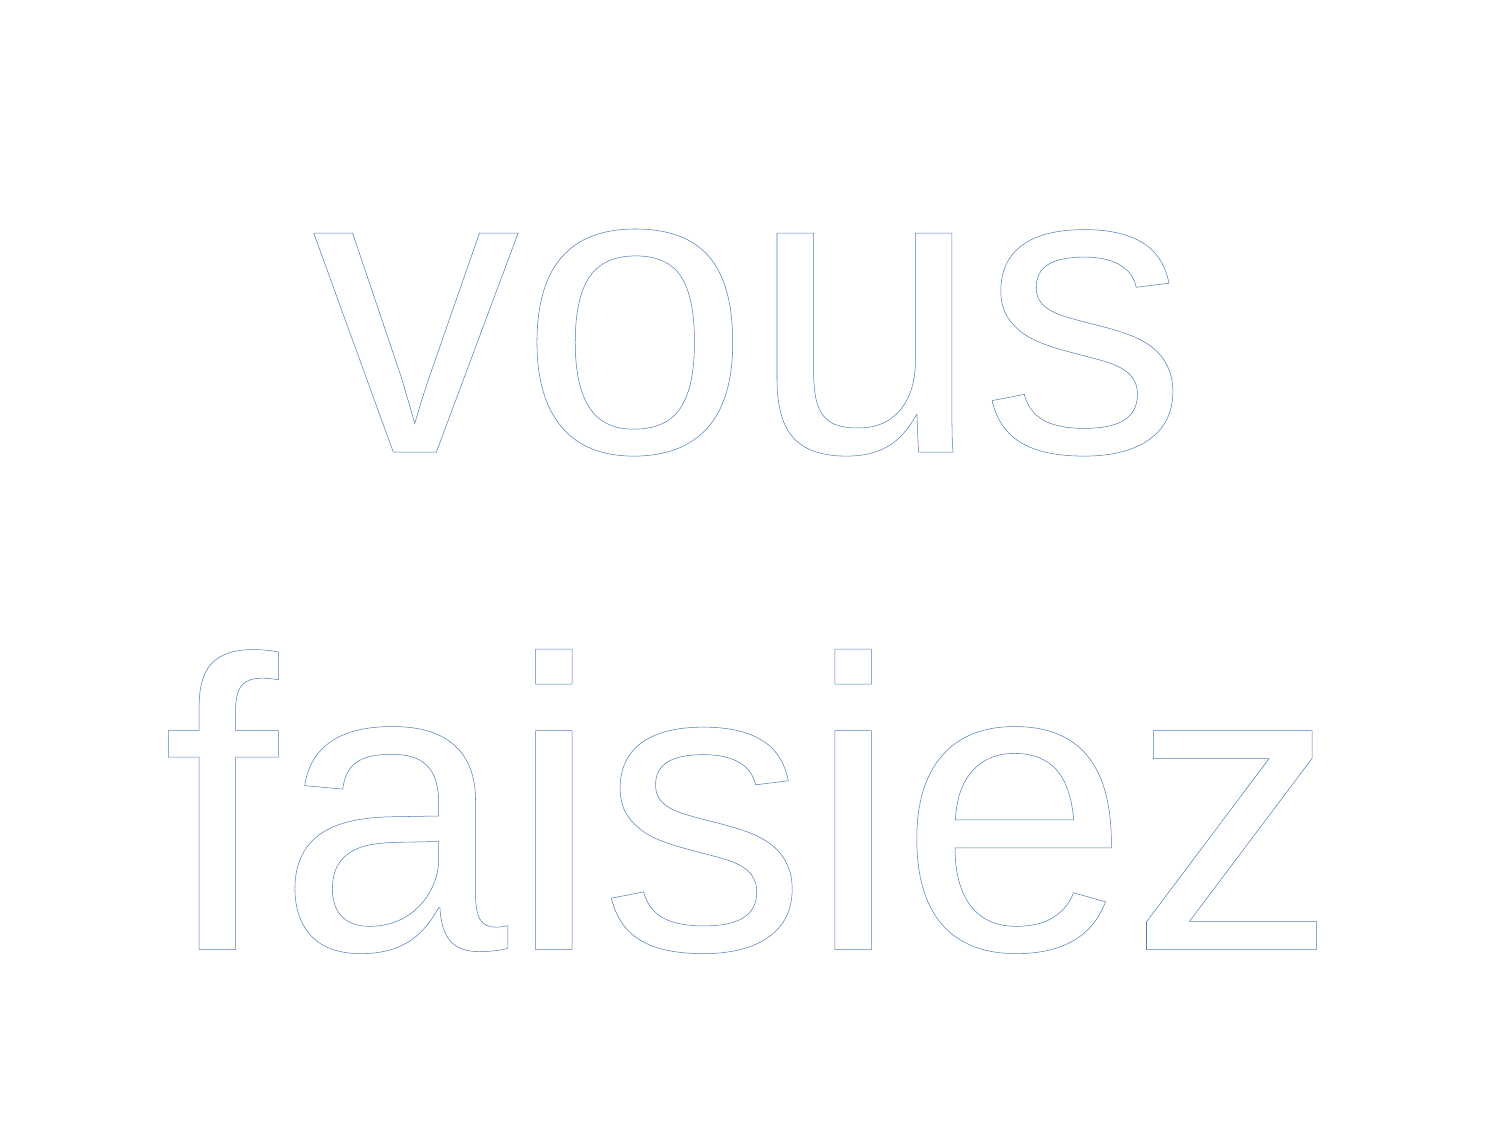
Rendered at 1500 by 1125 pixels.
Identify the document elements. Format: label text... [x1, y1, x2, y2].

text_box vous faisiez [0, 30, 1500, 1040]
